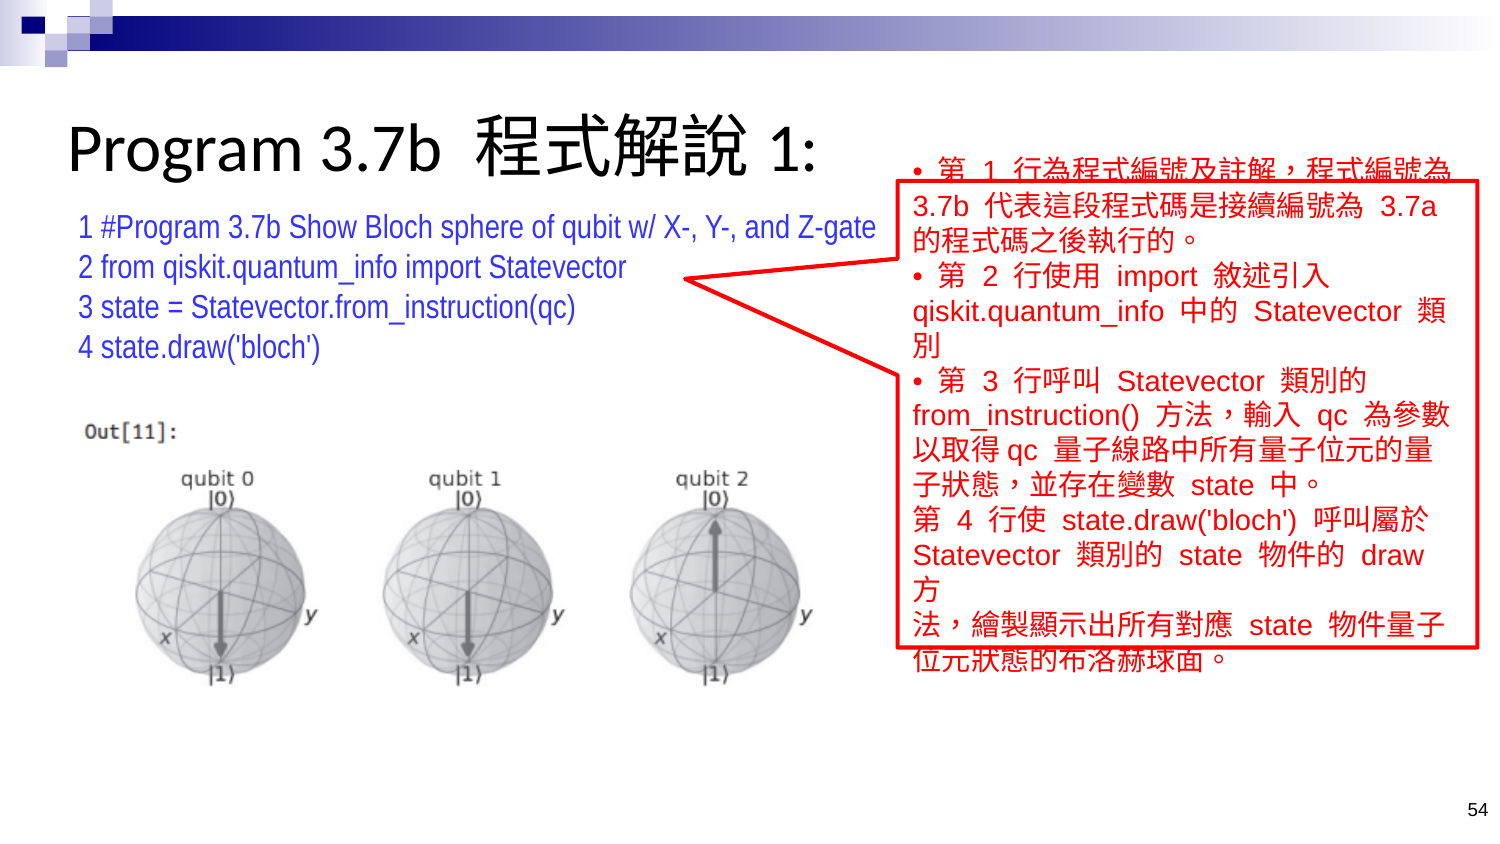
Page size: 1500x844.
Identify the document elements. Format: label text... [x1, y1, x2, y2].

text_box • 第 1 行為程式編號及註解，程式編號為 3.7b 代表這段程式碼是接續編號為 3.7a 的程式碼之後執行的。 • 第 2 行使用 import 敘述引入 qiskit.quantum_info 中的 Statevector 類別 • 第 3 行呼叫 Statevector 類別的 from_instruction() 方法，輸入 qc 為參數以取得qc 量子線路中所有量子位元的量子狀態，並存在變數 state 中。 第 4 行使 state.draw('bloch') 呼叫屬於 Statevector 類別的 state 物件的 draw 方 法，繪製顯示出所有對應 state 物件量子位元狀態的布洛赫球面。 [683, 178, 1480, 650]
title Program 3.7b 程式解說1: [55, 59, 1406, 197]
text_box 1 #Program 3.7b Show Bloch sphere of qubit w/ X-, Y-, and Z-gate 2 from qiskit.quantum_info import Statevector 3 state = Statevector.from_instruction(qc) 4 state.draw('bloch') [55, 197, 895, 373]
slide_number 54 [1149, 796, 1500, 827]
picture [81, 413, 852, 702]
